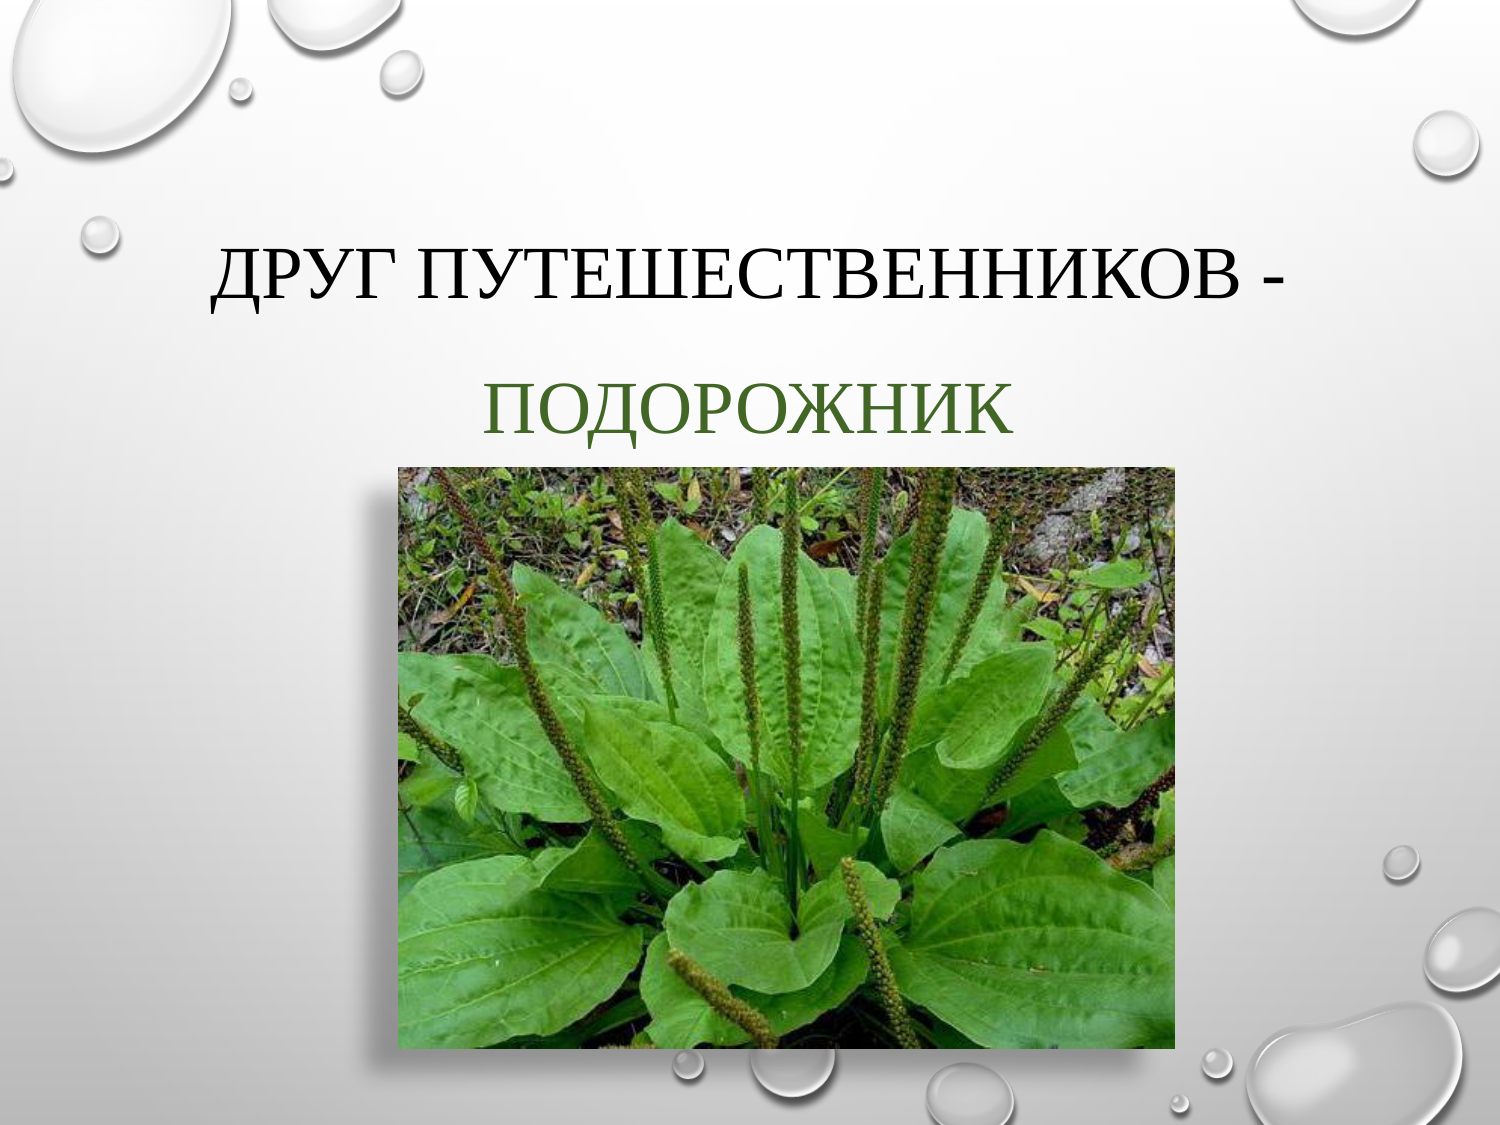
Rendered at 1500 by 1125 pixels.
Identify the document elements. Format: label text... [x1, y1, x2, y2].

title Друг путешественников - Подорожник [110, 92, 1387, 535]
picture [0, 0, 1500, 1125]
